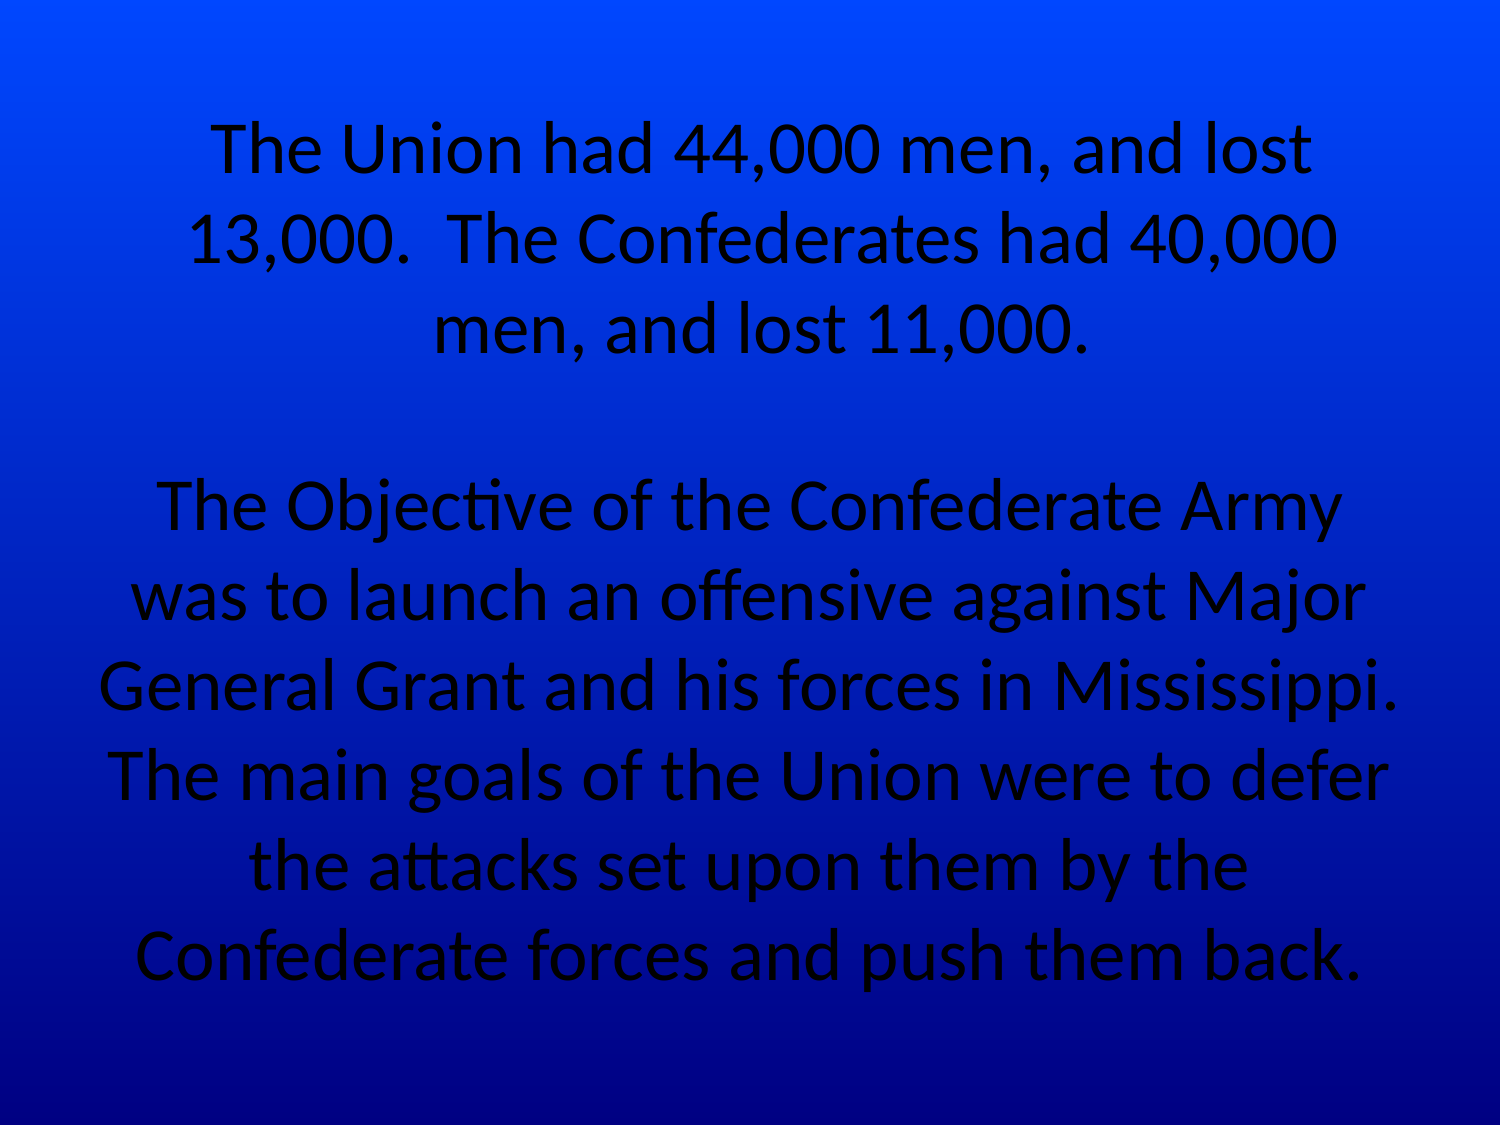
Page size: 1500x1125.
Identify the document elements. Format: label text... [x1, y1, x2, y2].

text_box The Objective of the Confederate Army was to launch an offensive against Major General Grant and his forces in Mississippi. The main goals of the Union were to defer the attacks set upon them by the Confederate forces and push them back. [74, 450, 1425, 1000]
title The Union had 44,000 men, and lost 13,000. The Confederates had 40,000 men, and lost 11,000. [87, 99, 1438, 368]
